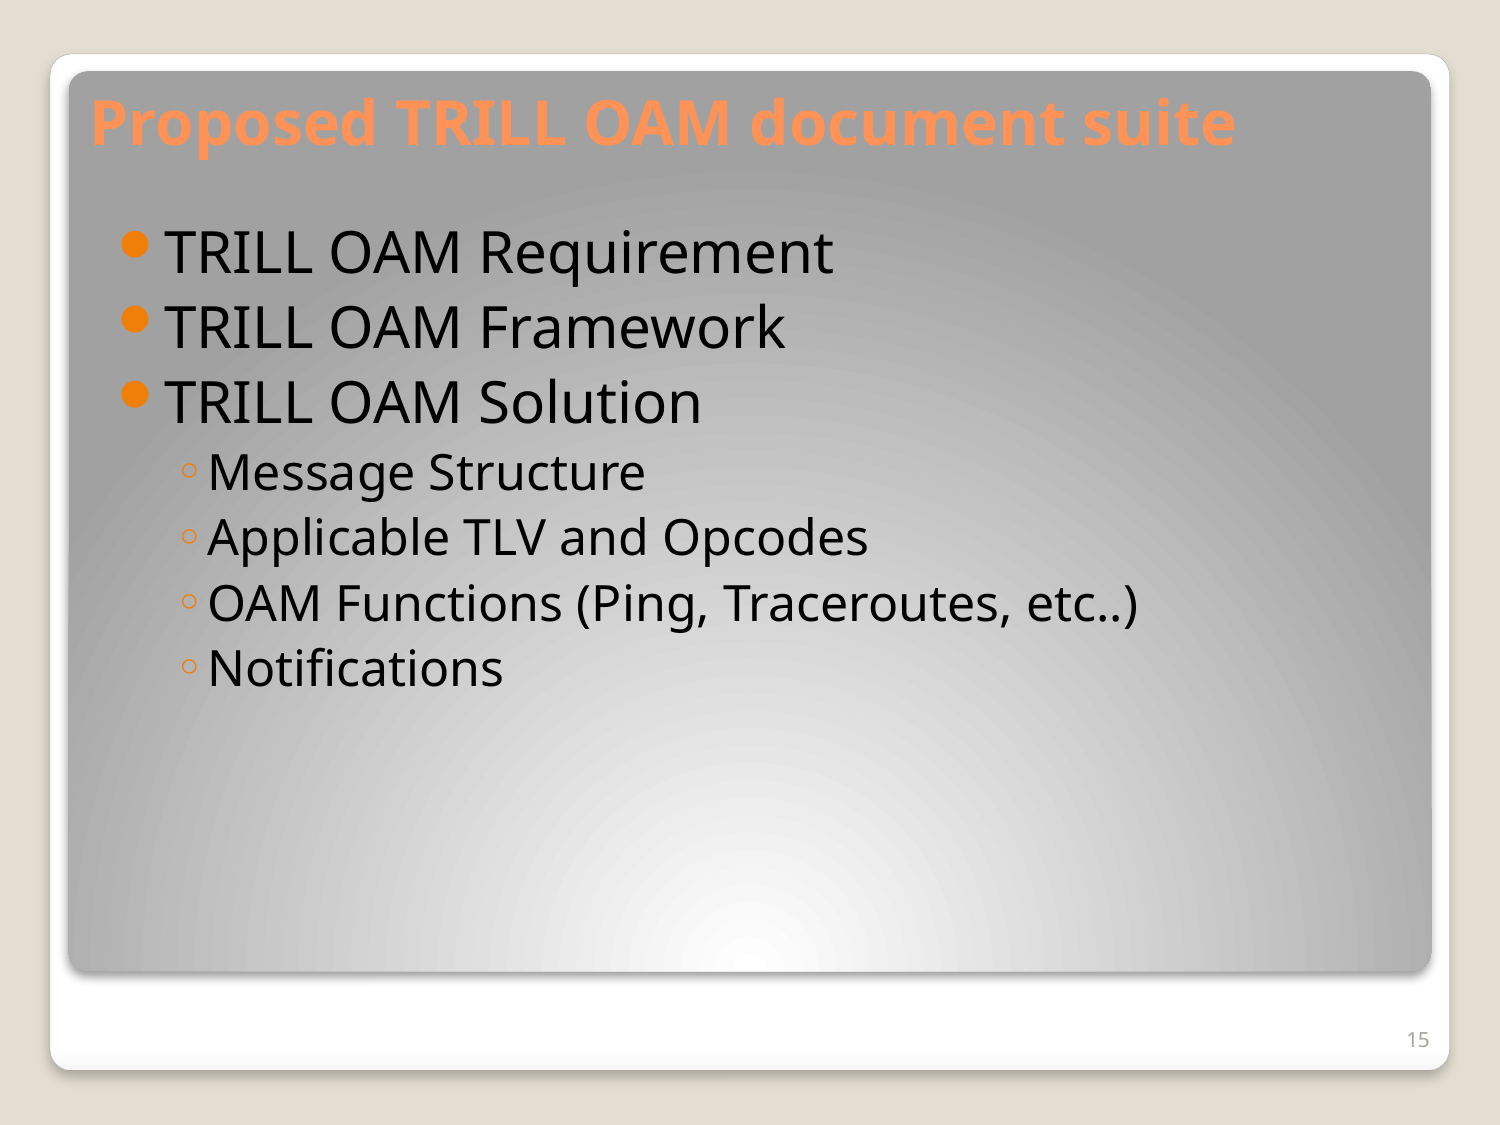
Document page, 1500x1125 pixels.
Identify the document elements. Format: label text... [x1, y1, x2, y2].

list TRILL OAM Requirement TRILL OAM Framework TRILL OAM Solution Message Structure Applicable TLV and Opcodes OAM Functions (Ping, Traceroutes, etc..) Notifications [87, 200, 1430, 887]
title Proposed TRILL OAM document suite [75, 24, 1418, 165]
slide_number 15 [1369, 1002, 1445, 1063]
